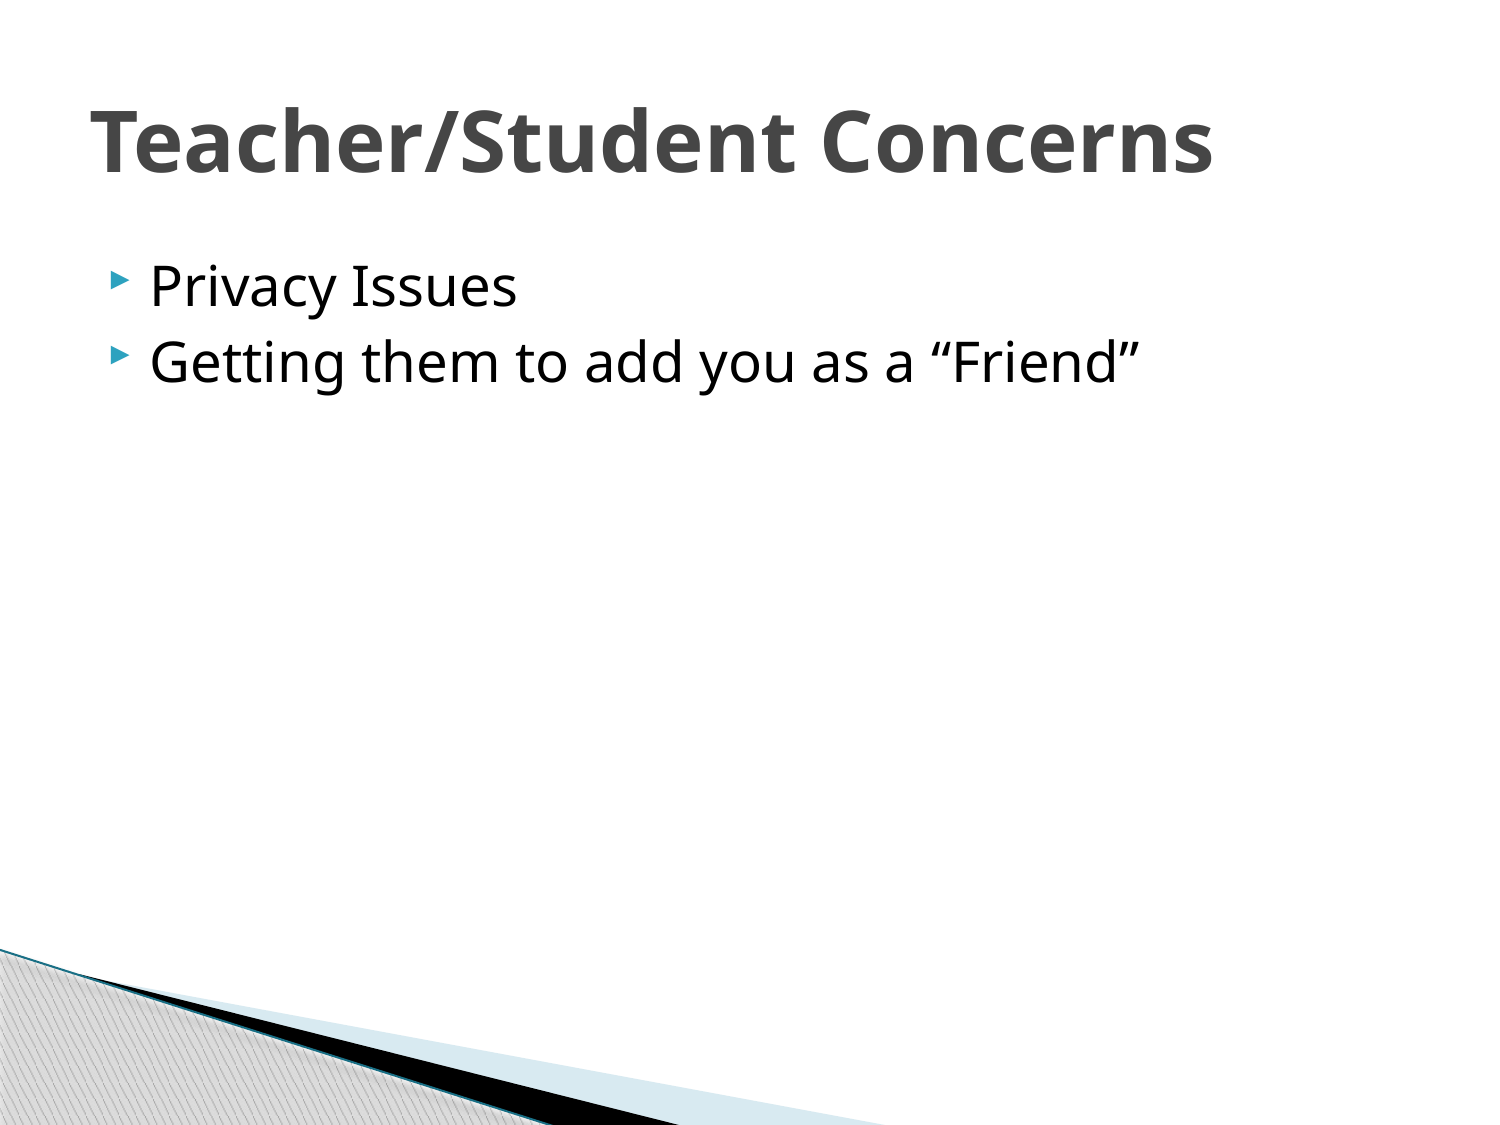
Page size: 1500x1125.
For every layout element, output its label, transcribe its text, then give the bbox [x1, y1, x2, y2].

list Privacy Issues Getting them to add you as a “Friend” [75, 243, 1425, 986]
title Teacher/Student Concerns [75, 45, 1425, 233]
